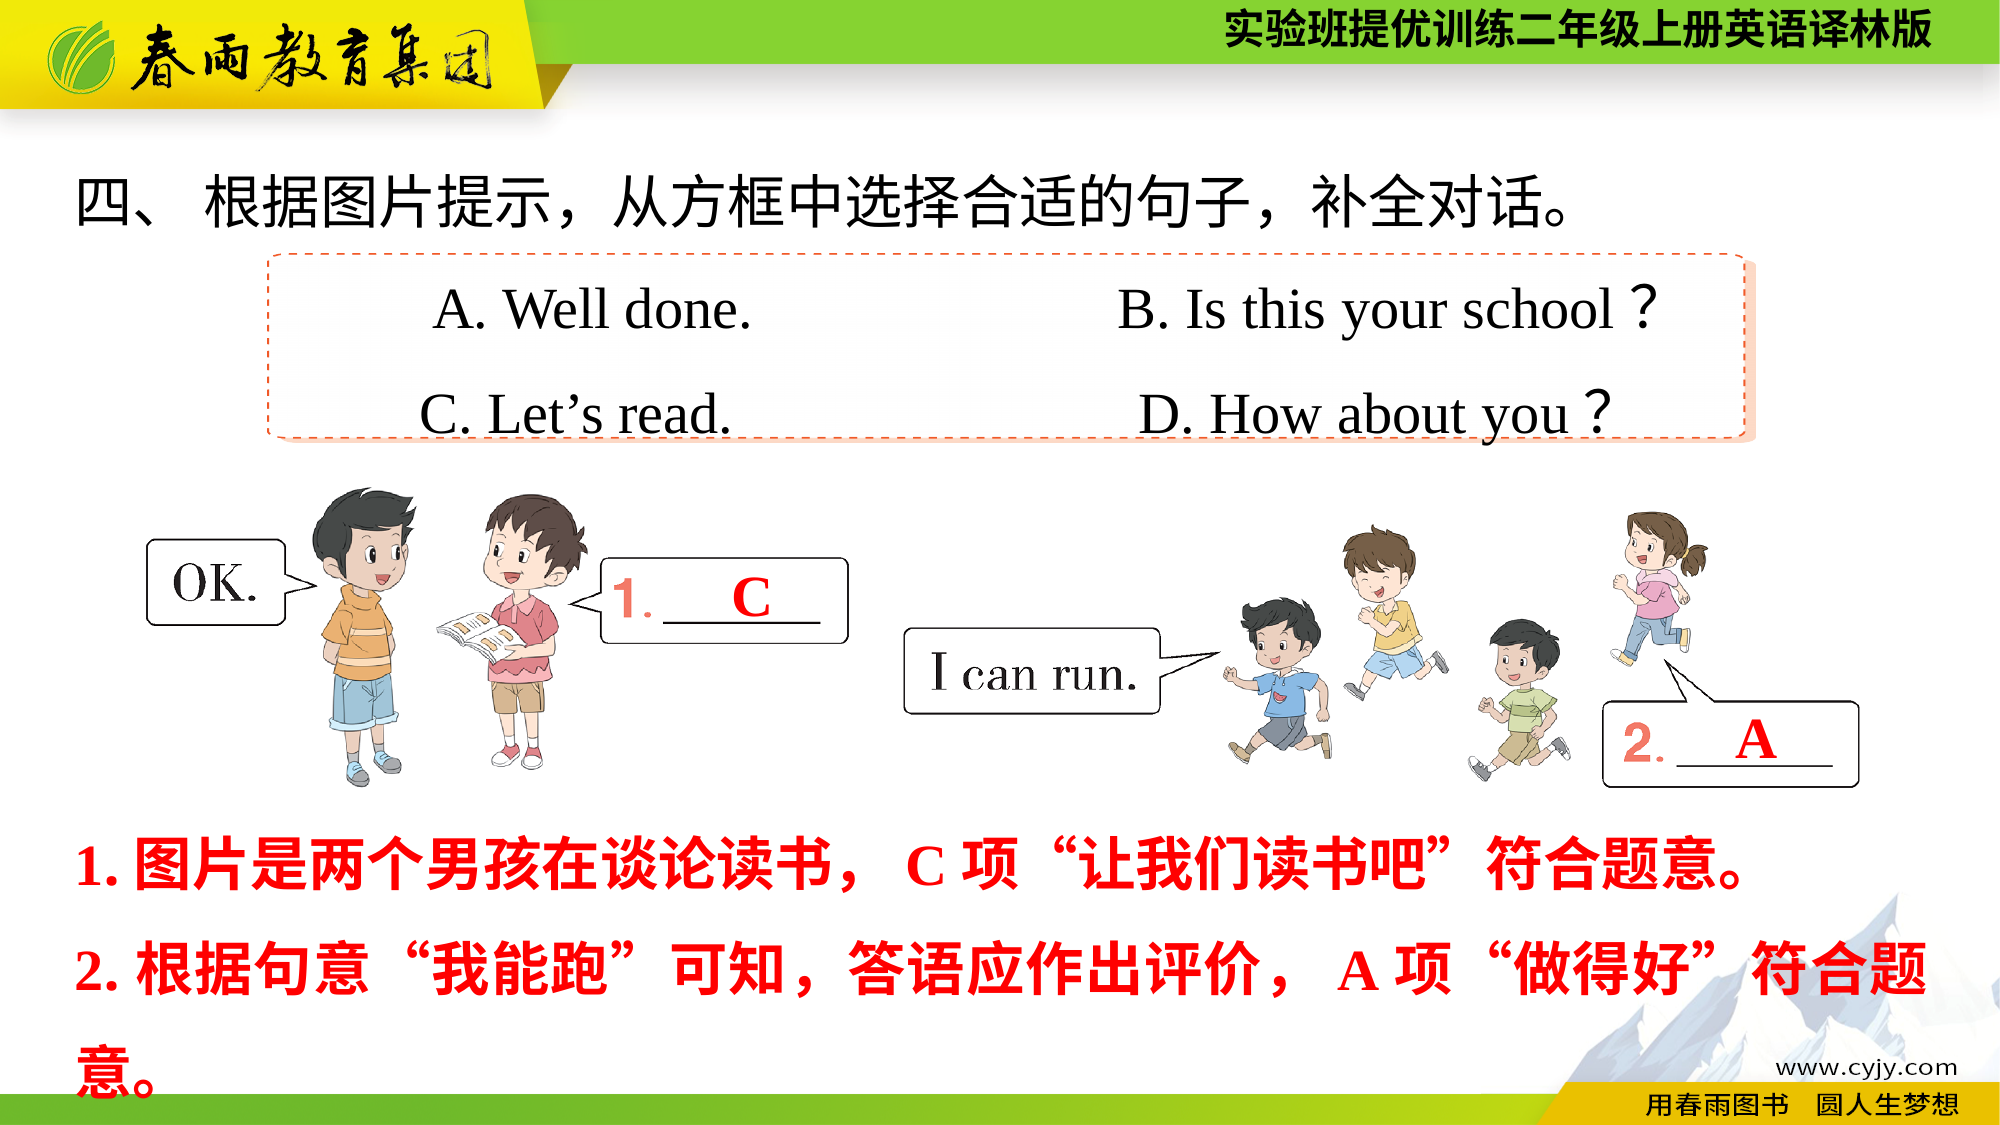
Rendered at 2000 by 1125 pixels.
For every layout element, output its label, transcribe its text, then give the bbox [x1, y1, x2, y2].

text_box 1.图片是两个男孩在谈论读书，C项“让我们读书吧”符合题意。 2.根据句意“我能跑”可知，答语应作出评价，A项“做得好”符合题意。 [59, 784, 1944, 1114]
picture [0, 0, 2000, 1125]
list 四、 根据图片提示，从方框中选择合适的句子，补全对话。 A. Well done. B. Is this your school？ C. Let’s read. D. How about you？ [59, 122, 1944, 456]
